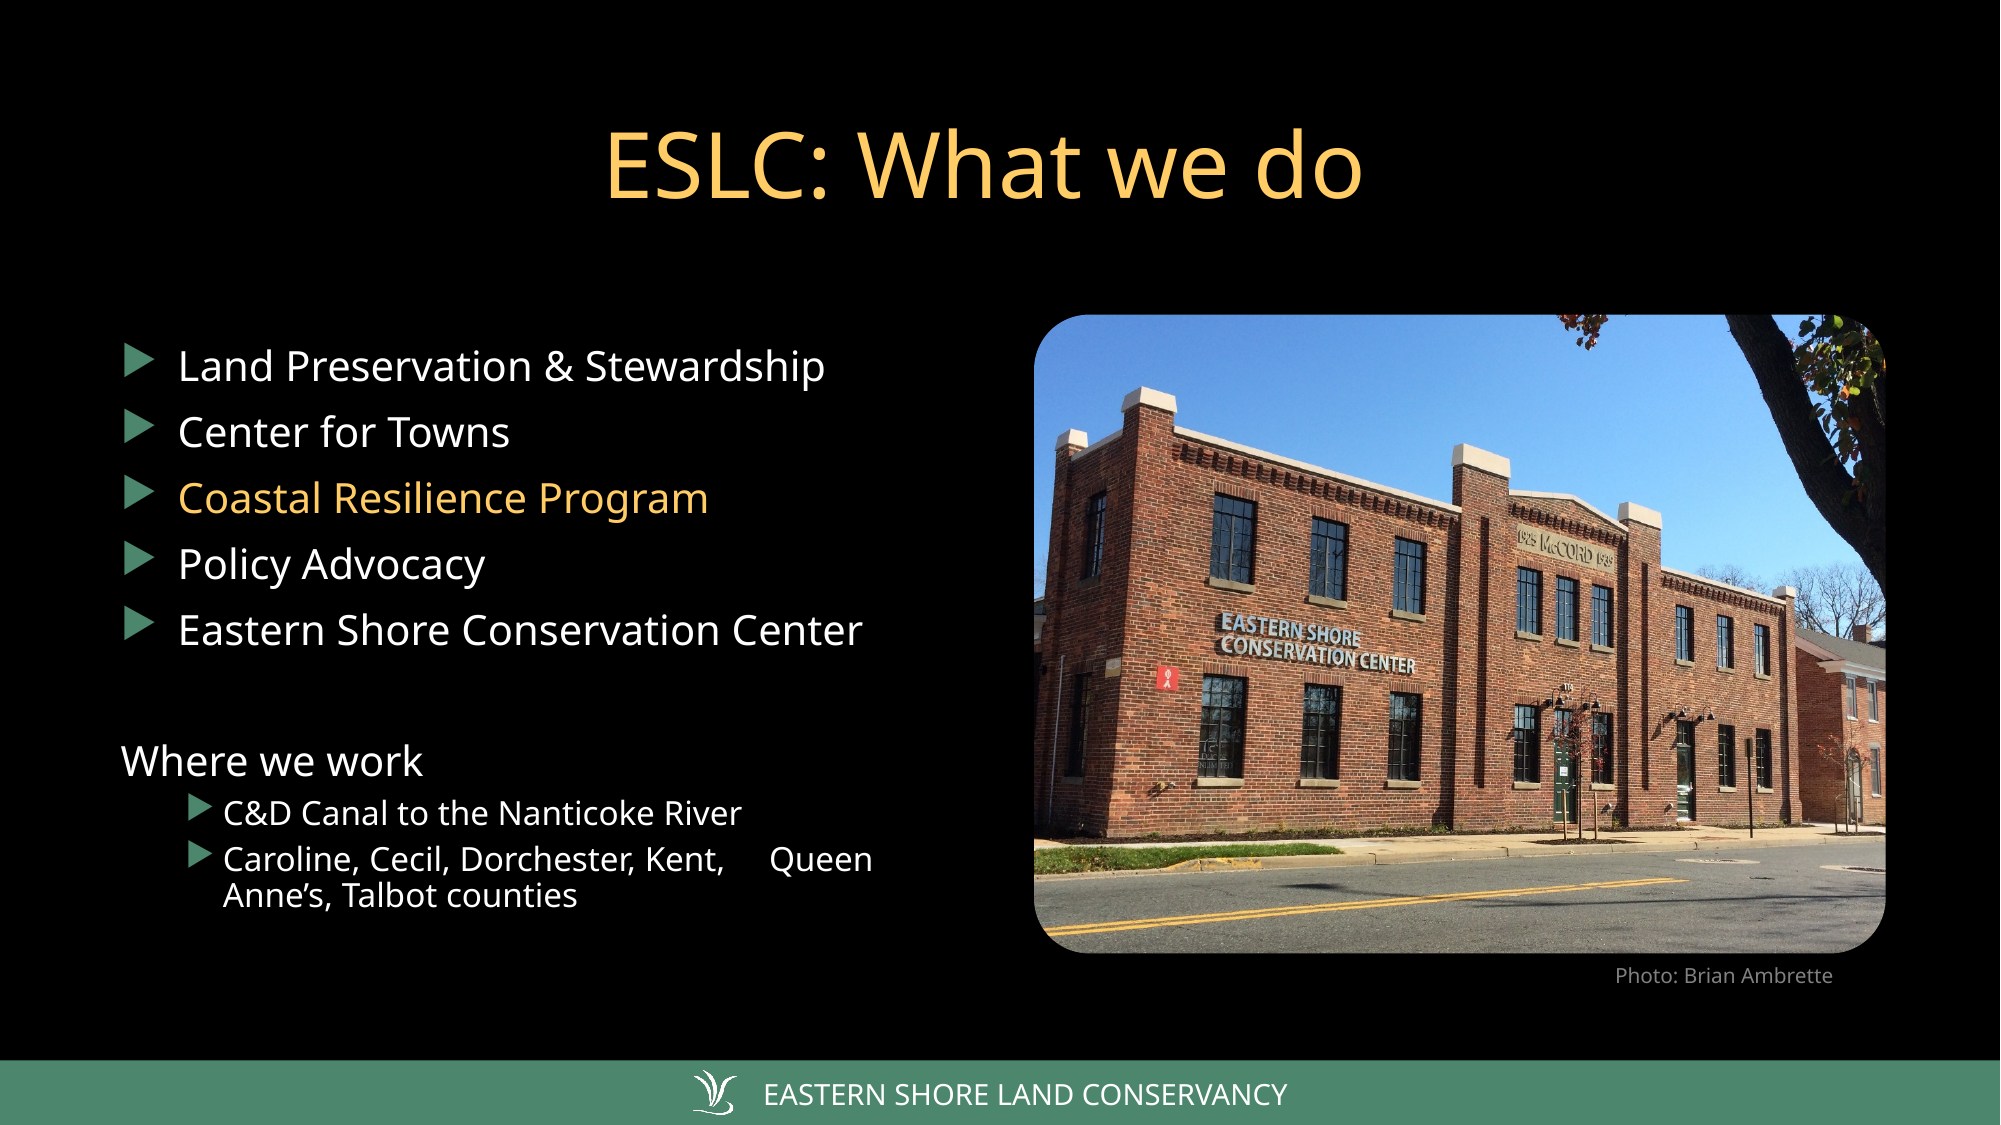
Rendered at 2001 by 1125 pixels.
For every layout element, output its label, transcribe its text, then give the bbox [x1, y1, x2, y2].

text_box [0, 1058, 2000, 1125]
text_box Photo: Brian Ambrette [1600, 955, 1865, 995]
title ESLC: What we do [106, 59, 1863, 278]
picture [1034, 314, 1886, 954]
text_box Land Preservation & Stewardship Center for Towns Coastal Resilience Program Policy Advocacy Eastern Shore Conservation Center Where we work C&D Canal to the Nanticoke River Caroline, Cecil, Dorchester, Kent, Queen Anne’s, Talbot counties [105, 338, 927, 1027]
